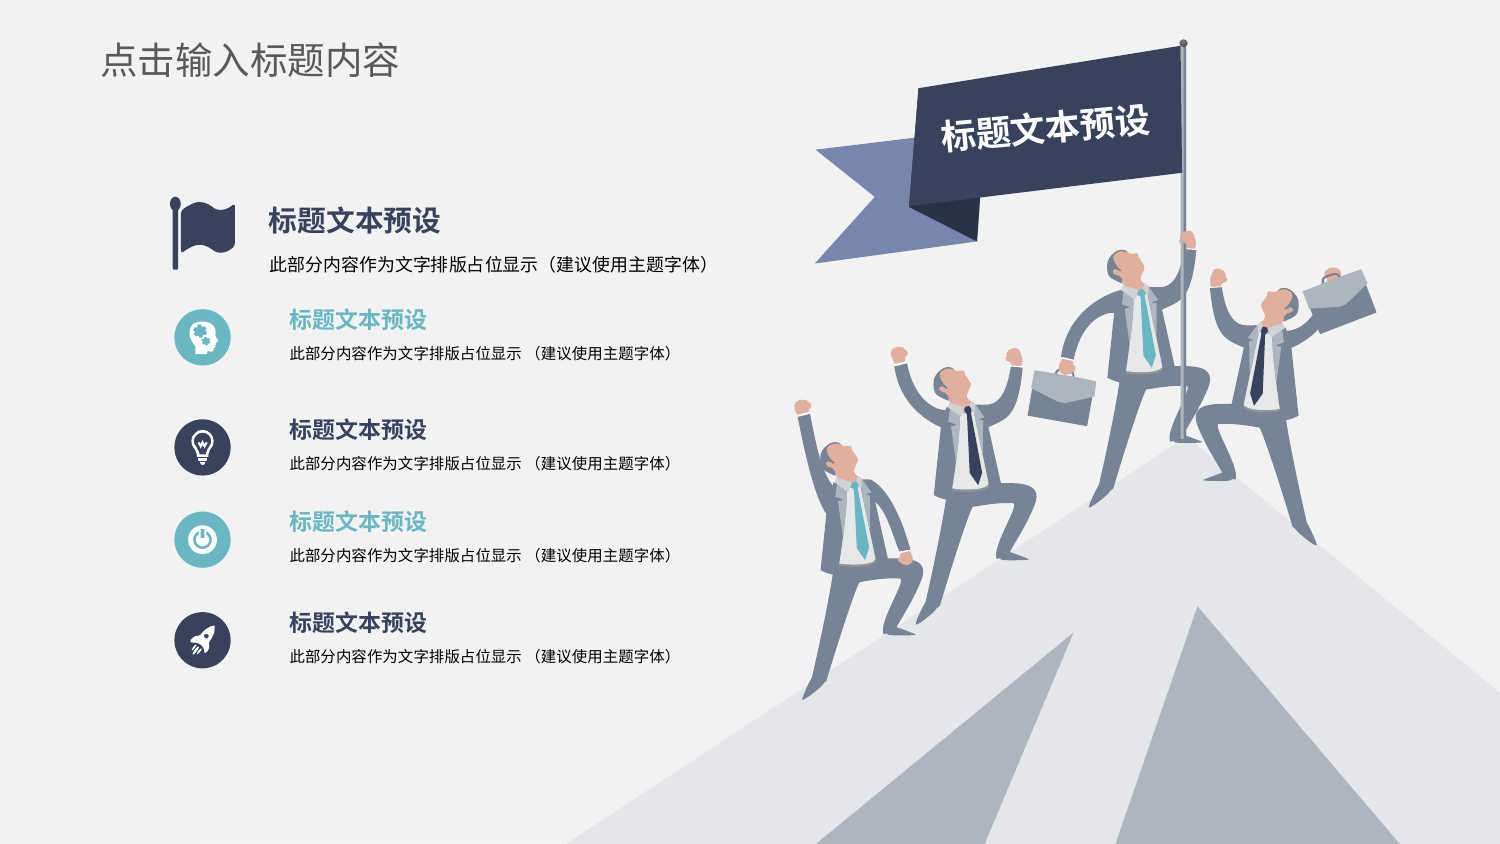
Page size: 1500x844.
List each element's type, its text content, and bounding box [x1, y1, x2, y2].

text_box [544, 39, 1500, 844]
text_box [169, 194, 751, 673]
text_box 点击输入标题内容 [100, 28, 450, 91]
